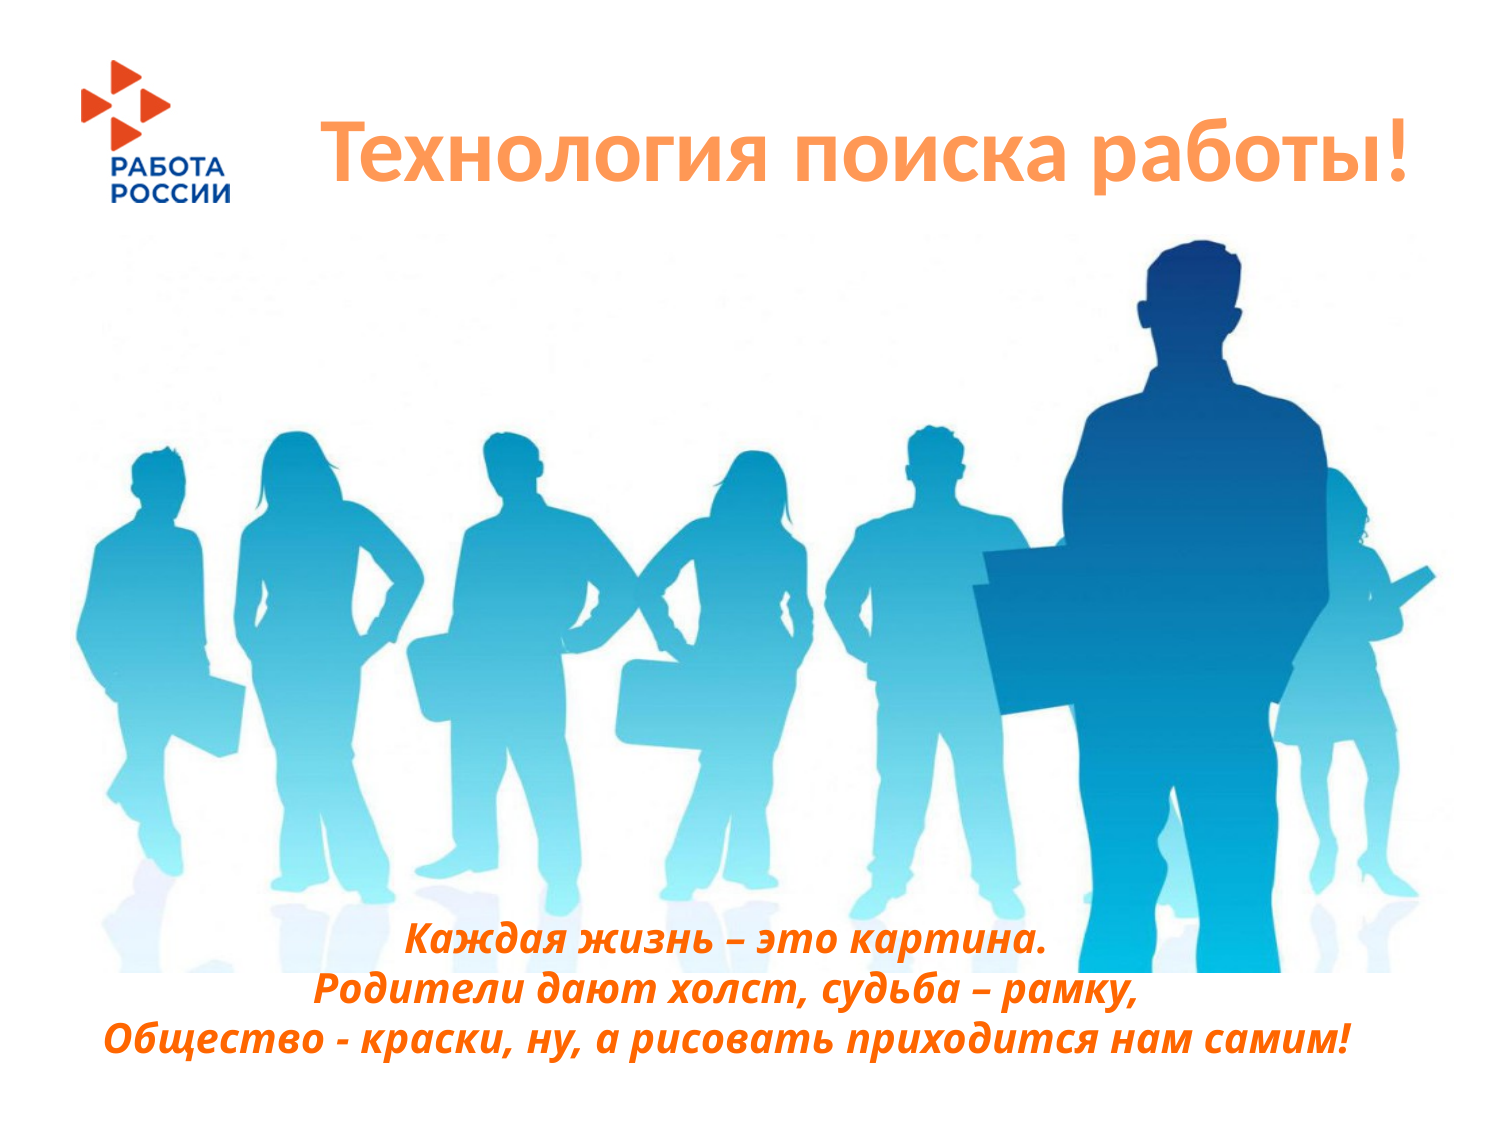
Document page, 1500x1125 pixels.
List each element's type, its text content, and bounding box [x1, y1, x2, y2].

picture [1271, 955, 1275, 973]
picture [58, 34, 1454, 973]
text_box Технология поиска работы! [263, 81, 1489, 207]
title Каждая жизнь – это картина. Родители дают холст, судьба – рамку, Общество - краски, ну, а рисовать приходится нам самим! [11, 883, 1442, 1090]
